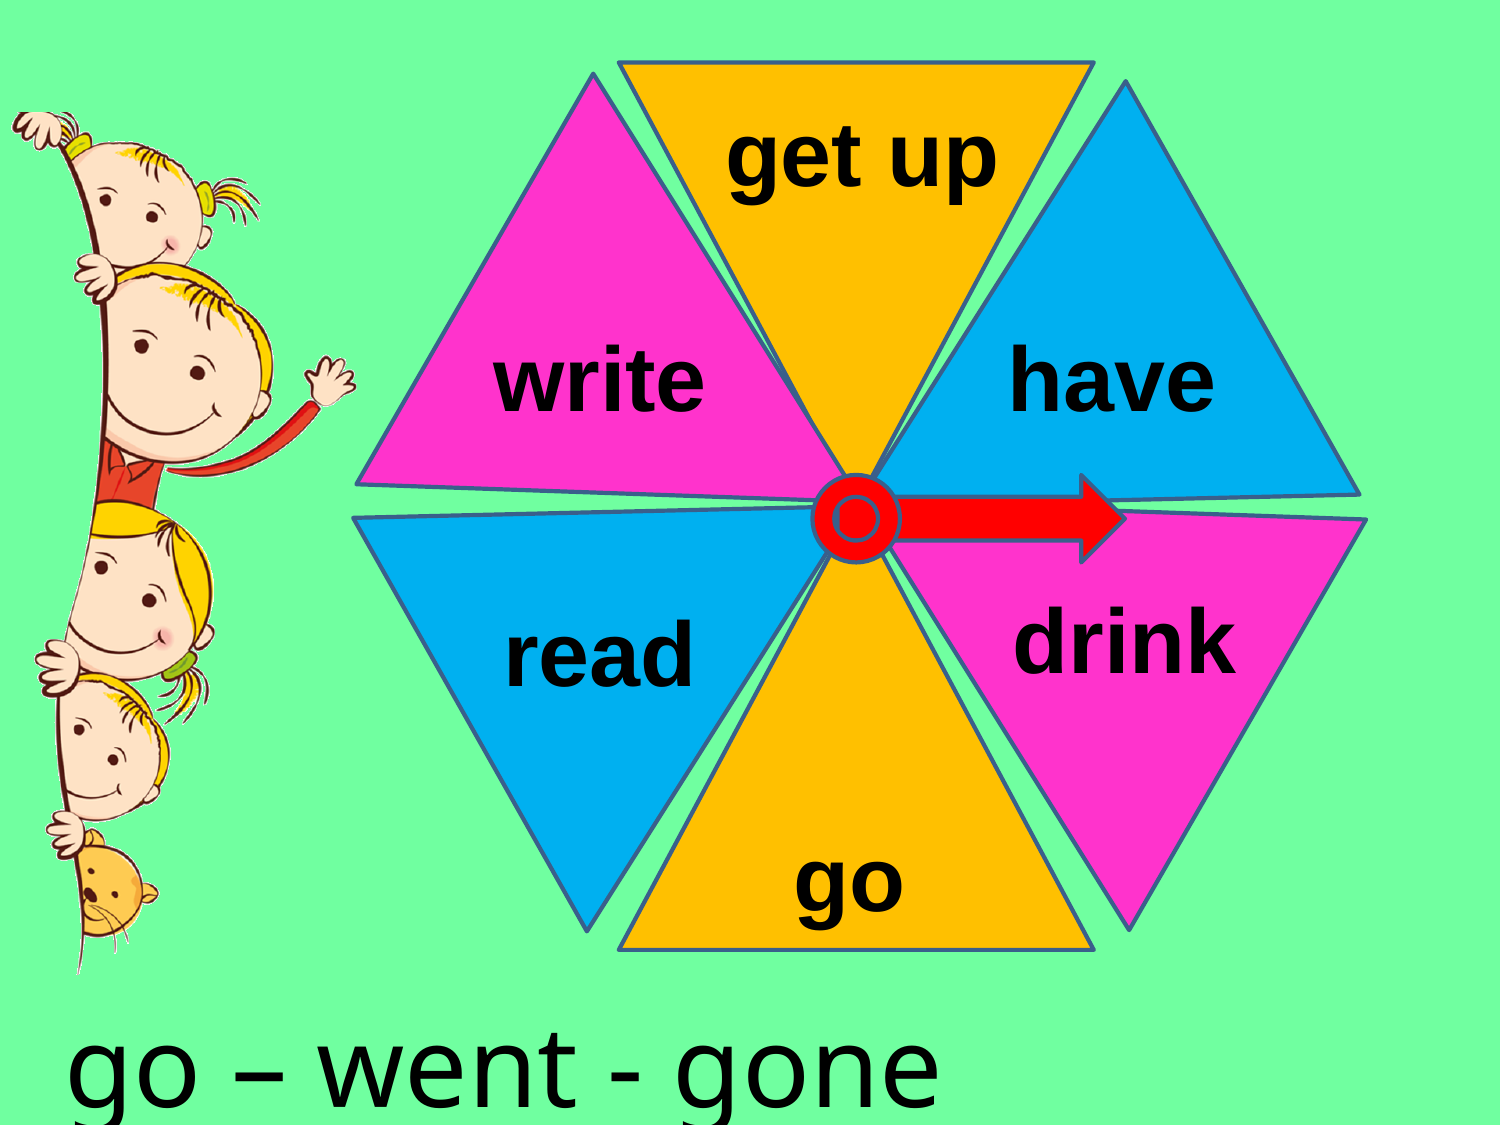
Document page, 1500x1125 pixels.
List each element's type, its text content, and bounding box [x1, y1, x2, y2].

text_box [412, 62, 1308, 951]
picture [0, 112, 363, 976]
text_box go – went - gone [50, 987, 1288, 1125]
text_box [587, 474, 1126, 563]
